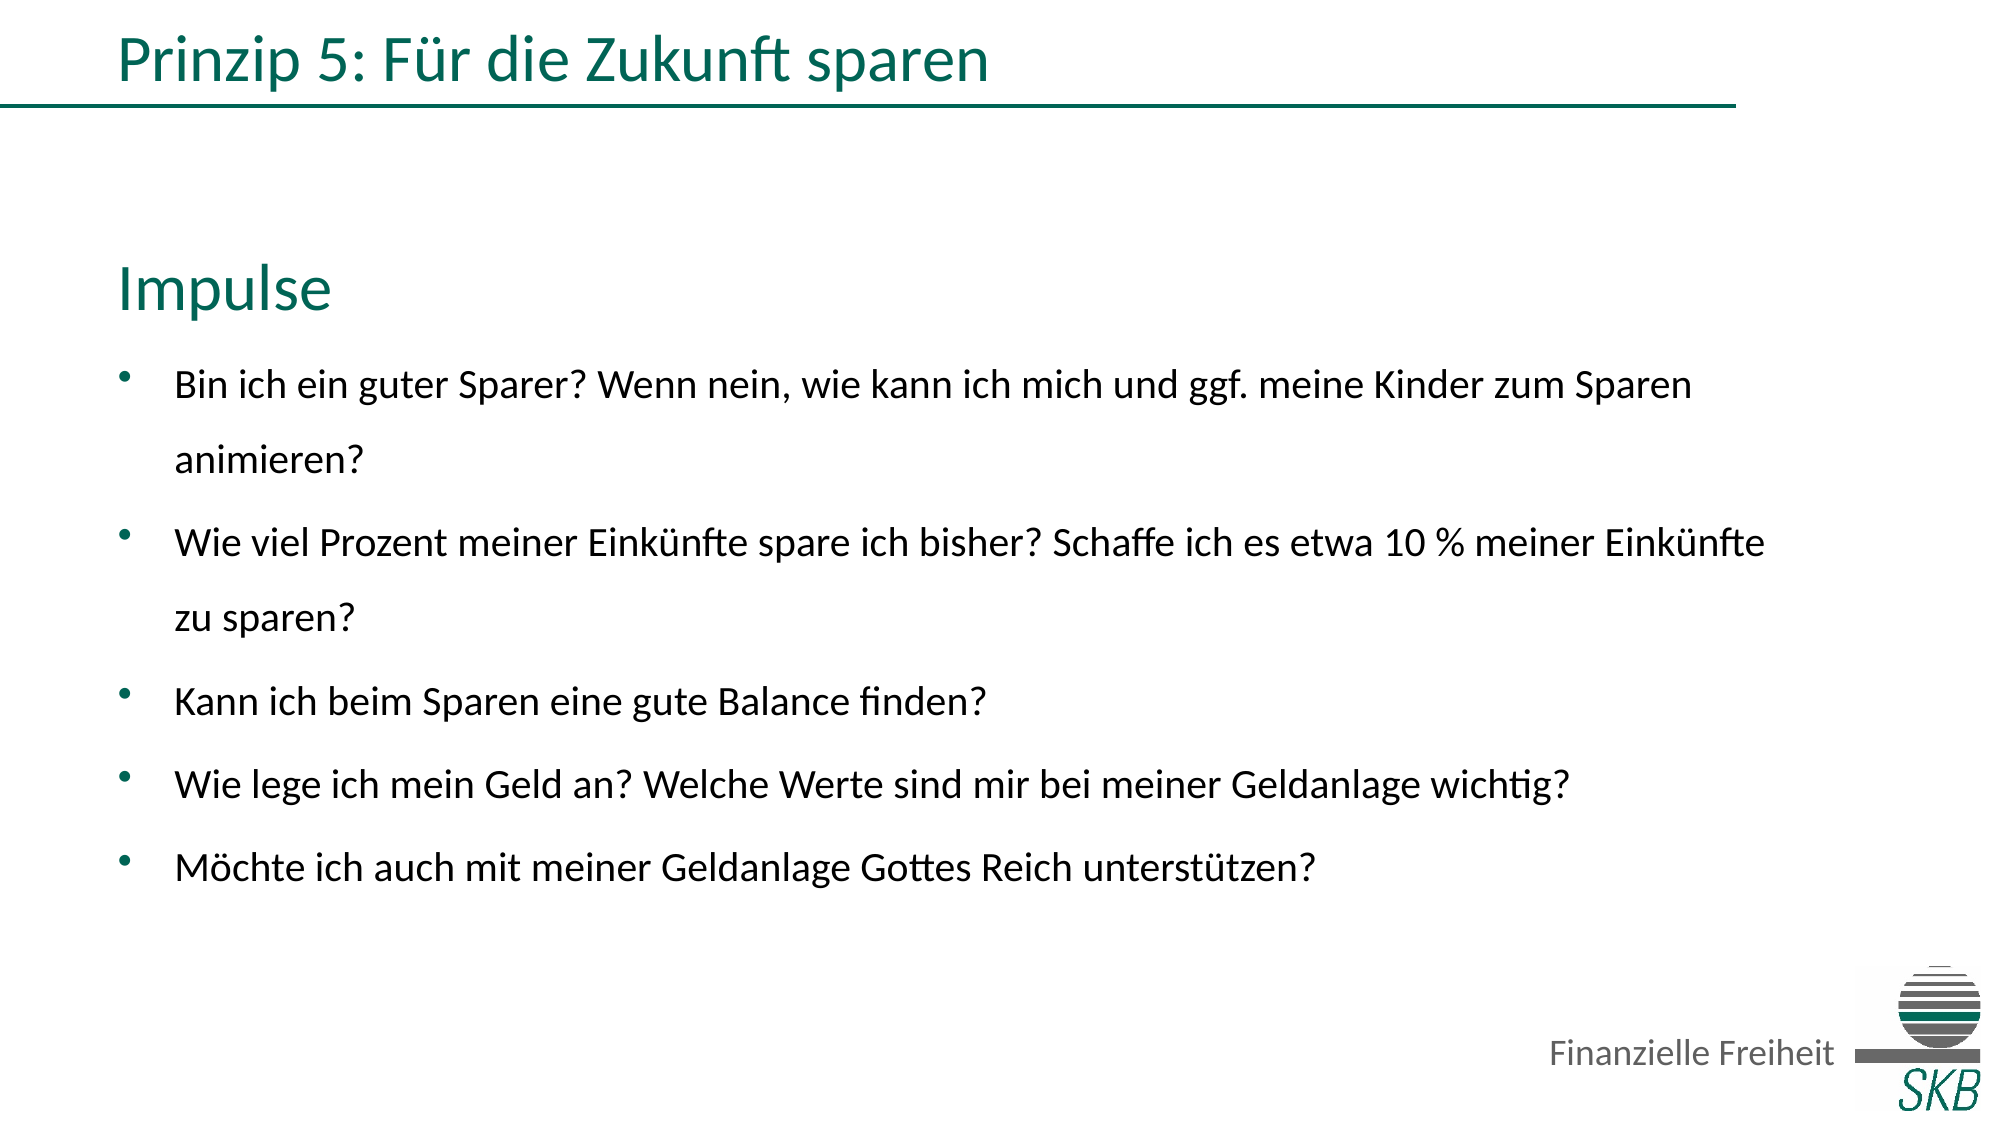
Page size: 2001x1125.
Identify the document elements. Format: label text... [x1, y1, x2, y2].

text_box Prinzip 5: Für die Zukunft sparen [102, 7, 1300, 80]
list Impulse Bin ich ein guter Sparer? Wenn nein, wie kann ich mich und ggf. meine Kinder zum Sparen animieren? Wie viel Prozent meiner Einkünfte spare ich bisher? Schaffe ich es etwa 10 % meiner Einkünfte zu sparen? Kann ich beim Sparen eine gute Balance finden? Wie lege ich mein Geld an? Welche Werte sind mir bei meiner Geldanlage wichtig? Möchte ich auch mit meiner Geldanlage Gottes Reich unterstützen? [117, 243, 1792, 944]
picture [1855, 966, 1981, 1111]
